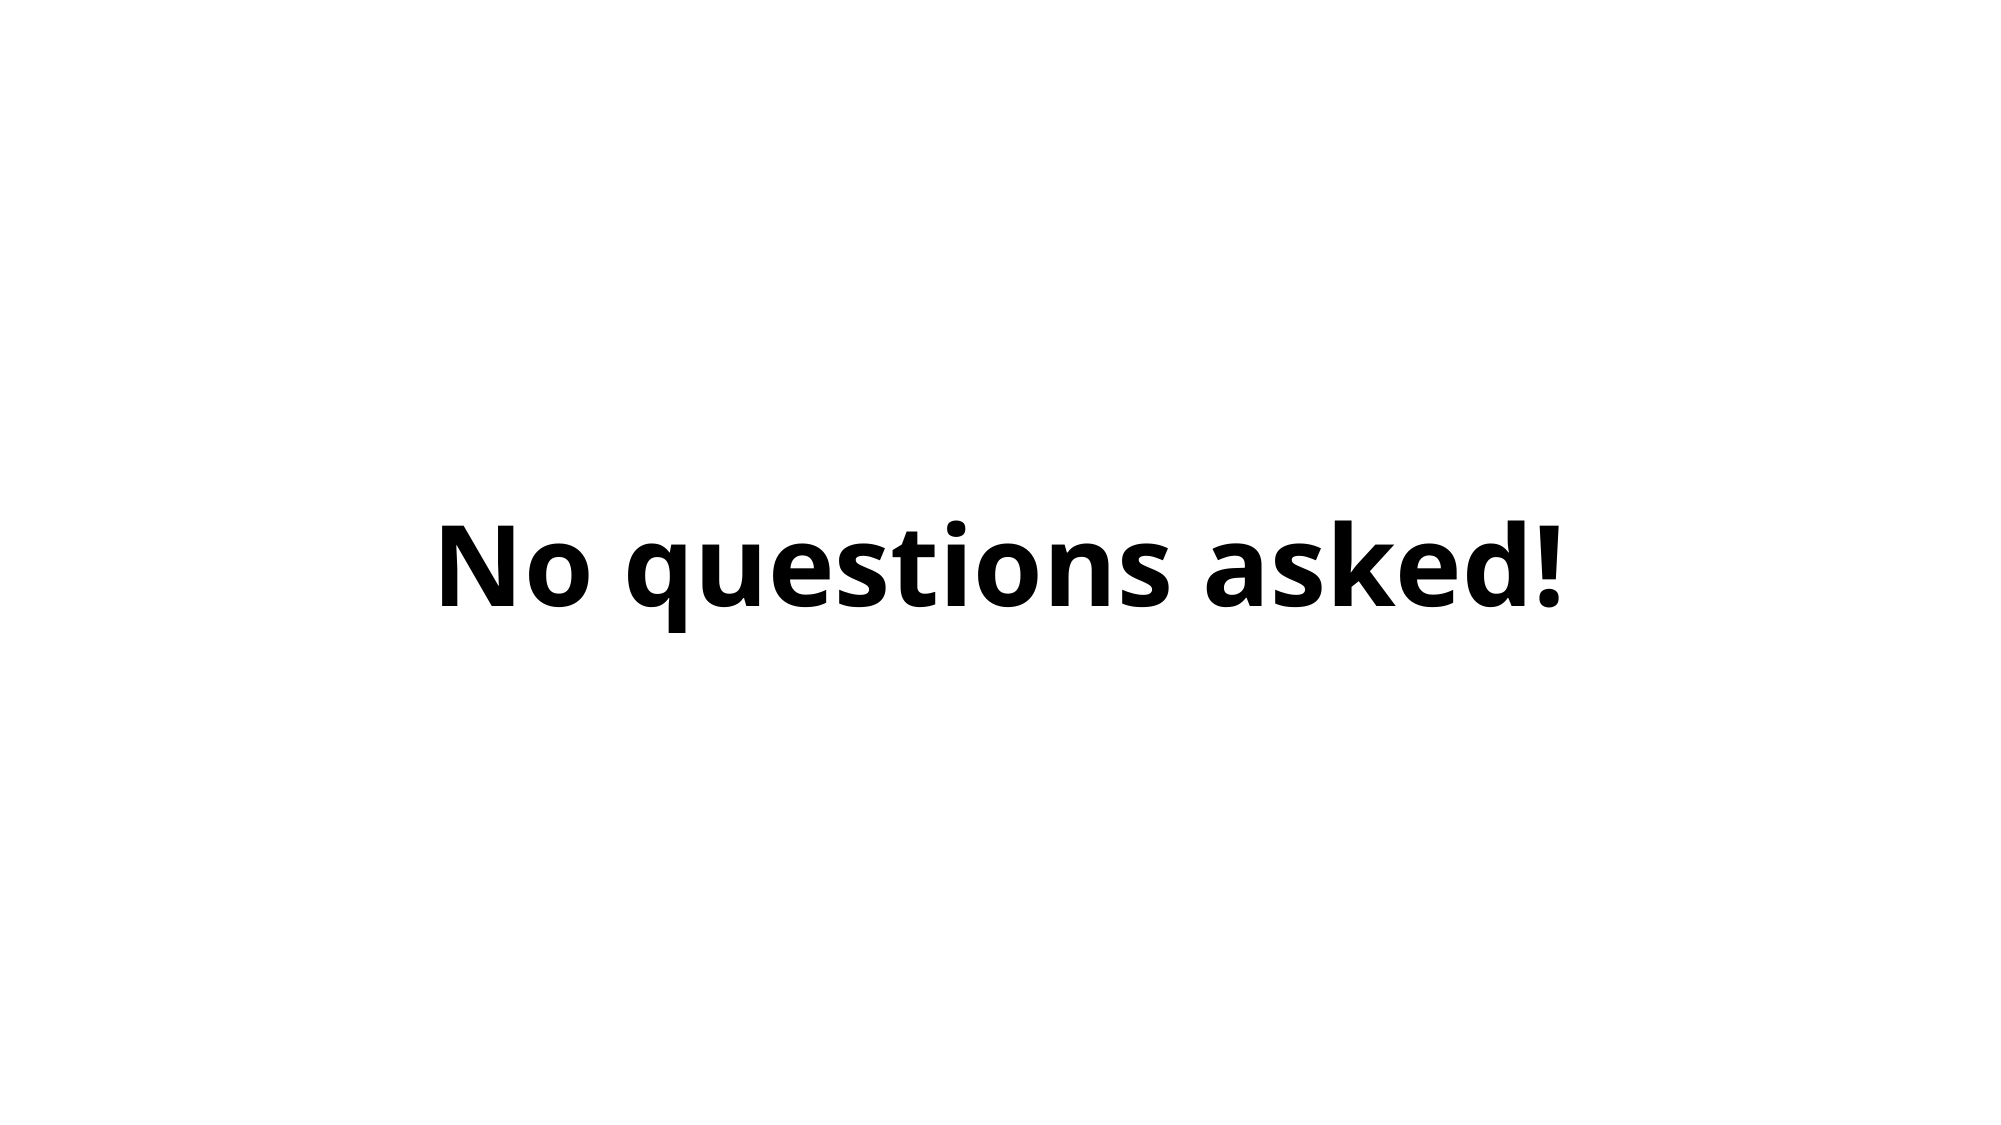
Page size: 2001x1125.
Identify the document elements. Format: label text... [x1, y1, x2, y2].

text_box No questions asked! [99, 486, 1900, 637]
